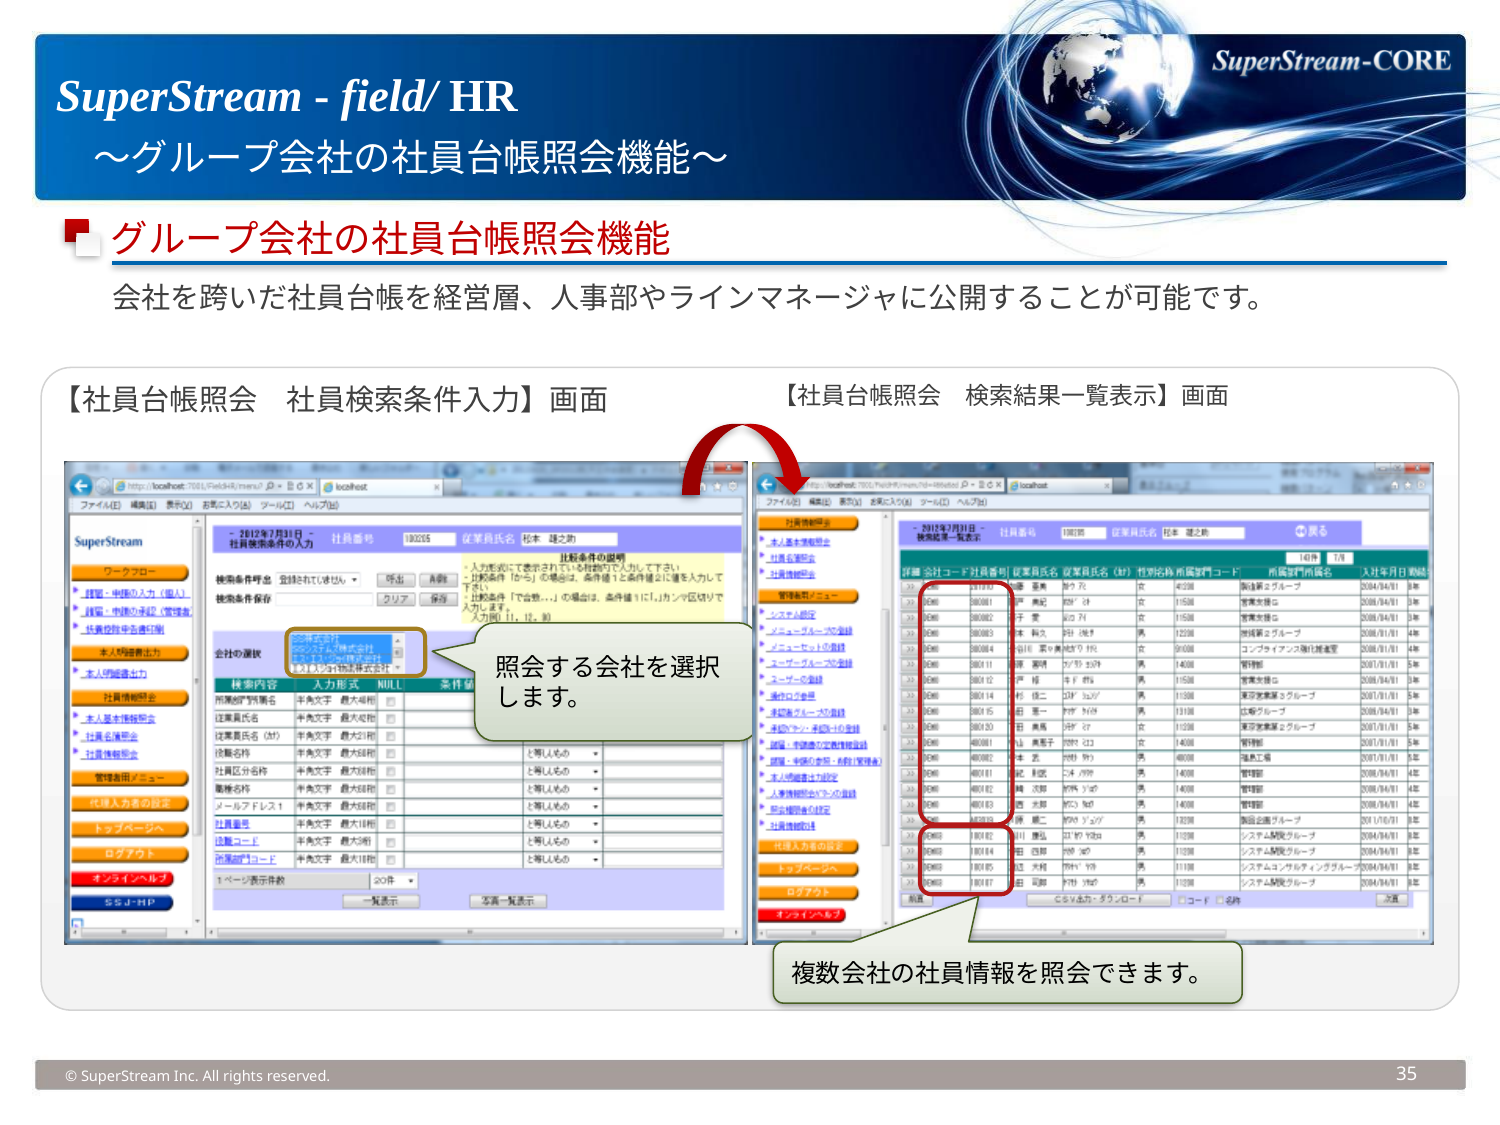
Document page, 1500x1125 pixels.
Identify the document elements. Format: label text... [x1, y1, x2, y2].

picture [0, 0, 1500, 1125]
slide_number 35 [1299, 1060, 1418, 1090]
title SuperStream - field/ HR ～グループ会社の社員台帳照会機能～ [41, 54, 1376, 220]
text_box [64, 219, 101, 256]
text_box 【社員台帳照会 検索結果一覧表示】画面 [773, 380, 1329, 429]
text_box グループ会社の社員台帳照会機能 [96, 208, 1282, 268]
text_box 複数会社の社員情報を照会できます。 [772, 953, 1243, 1004]
text_box 会社を跨いだ社員台帳を経営層、人事部やラインマネージャに公開することが可能です。 [112, 278, 1443, 338]
text_box © SuperStream Inc. All rights reserved. [50, 1059, 423, 1094]
text_box [41, 367, 1459, 1011]
text_box 【社員台帳照会 社員検索条件入力】画面 [52, 380, 658, 429]
text_box [688, 423, 797, 461]
